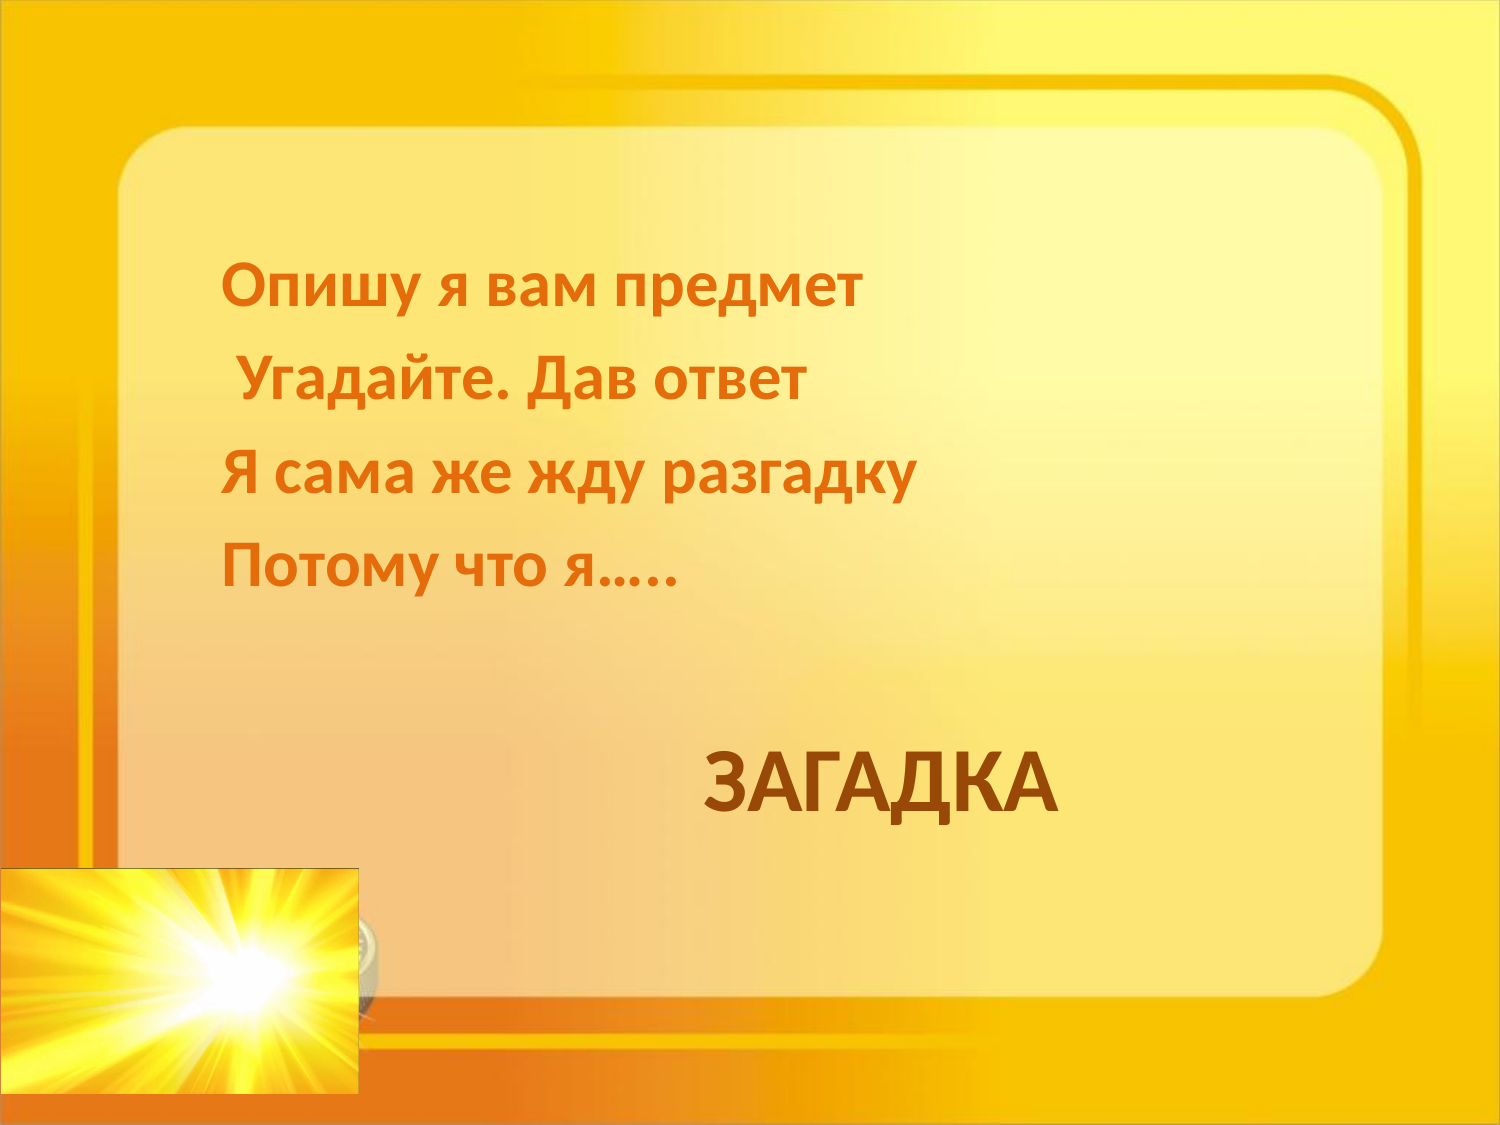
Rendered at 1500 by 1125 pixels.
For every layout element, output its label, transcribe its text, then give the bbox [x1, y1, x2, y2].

list Опишу я вам предмет Угадайте. Дав ответ Я сама же жду разгадку Потому что я….. [206, 232, 1425, 740]
title ЗАГАДКА [206, 681, 1500, 869]
text_box [0, 0, 1500, 75]
picture [0, 75, 1500, 1125]
